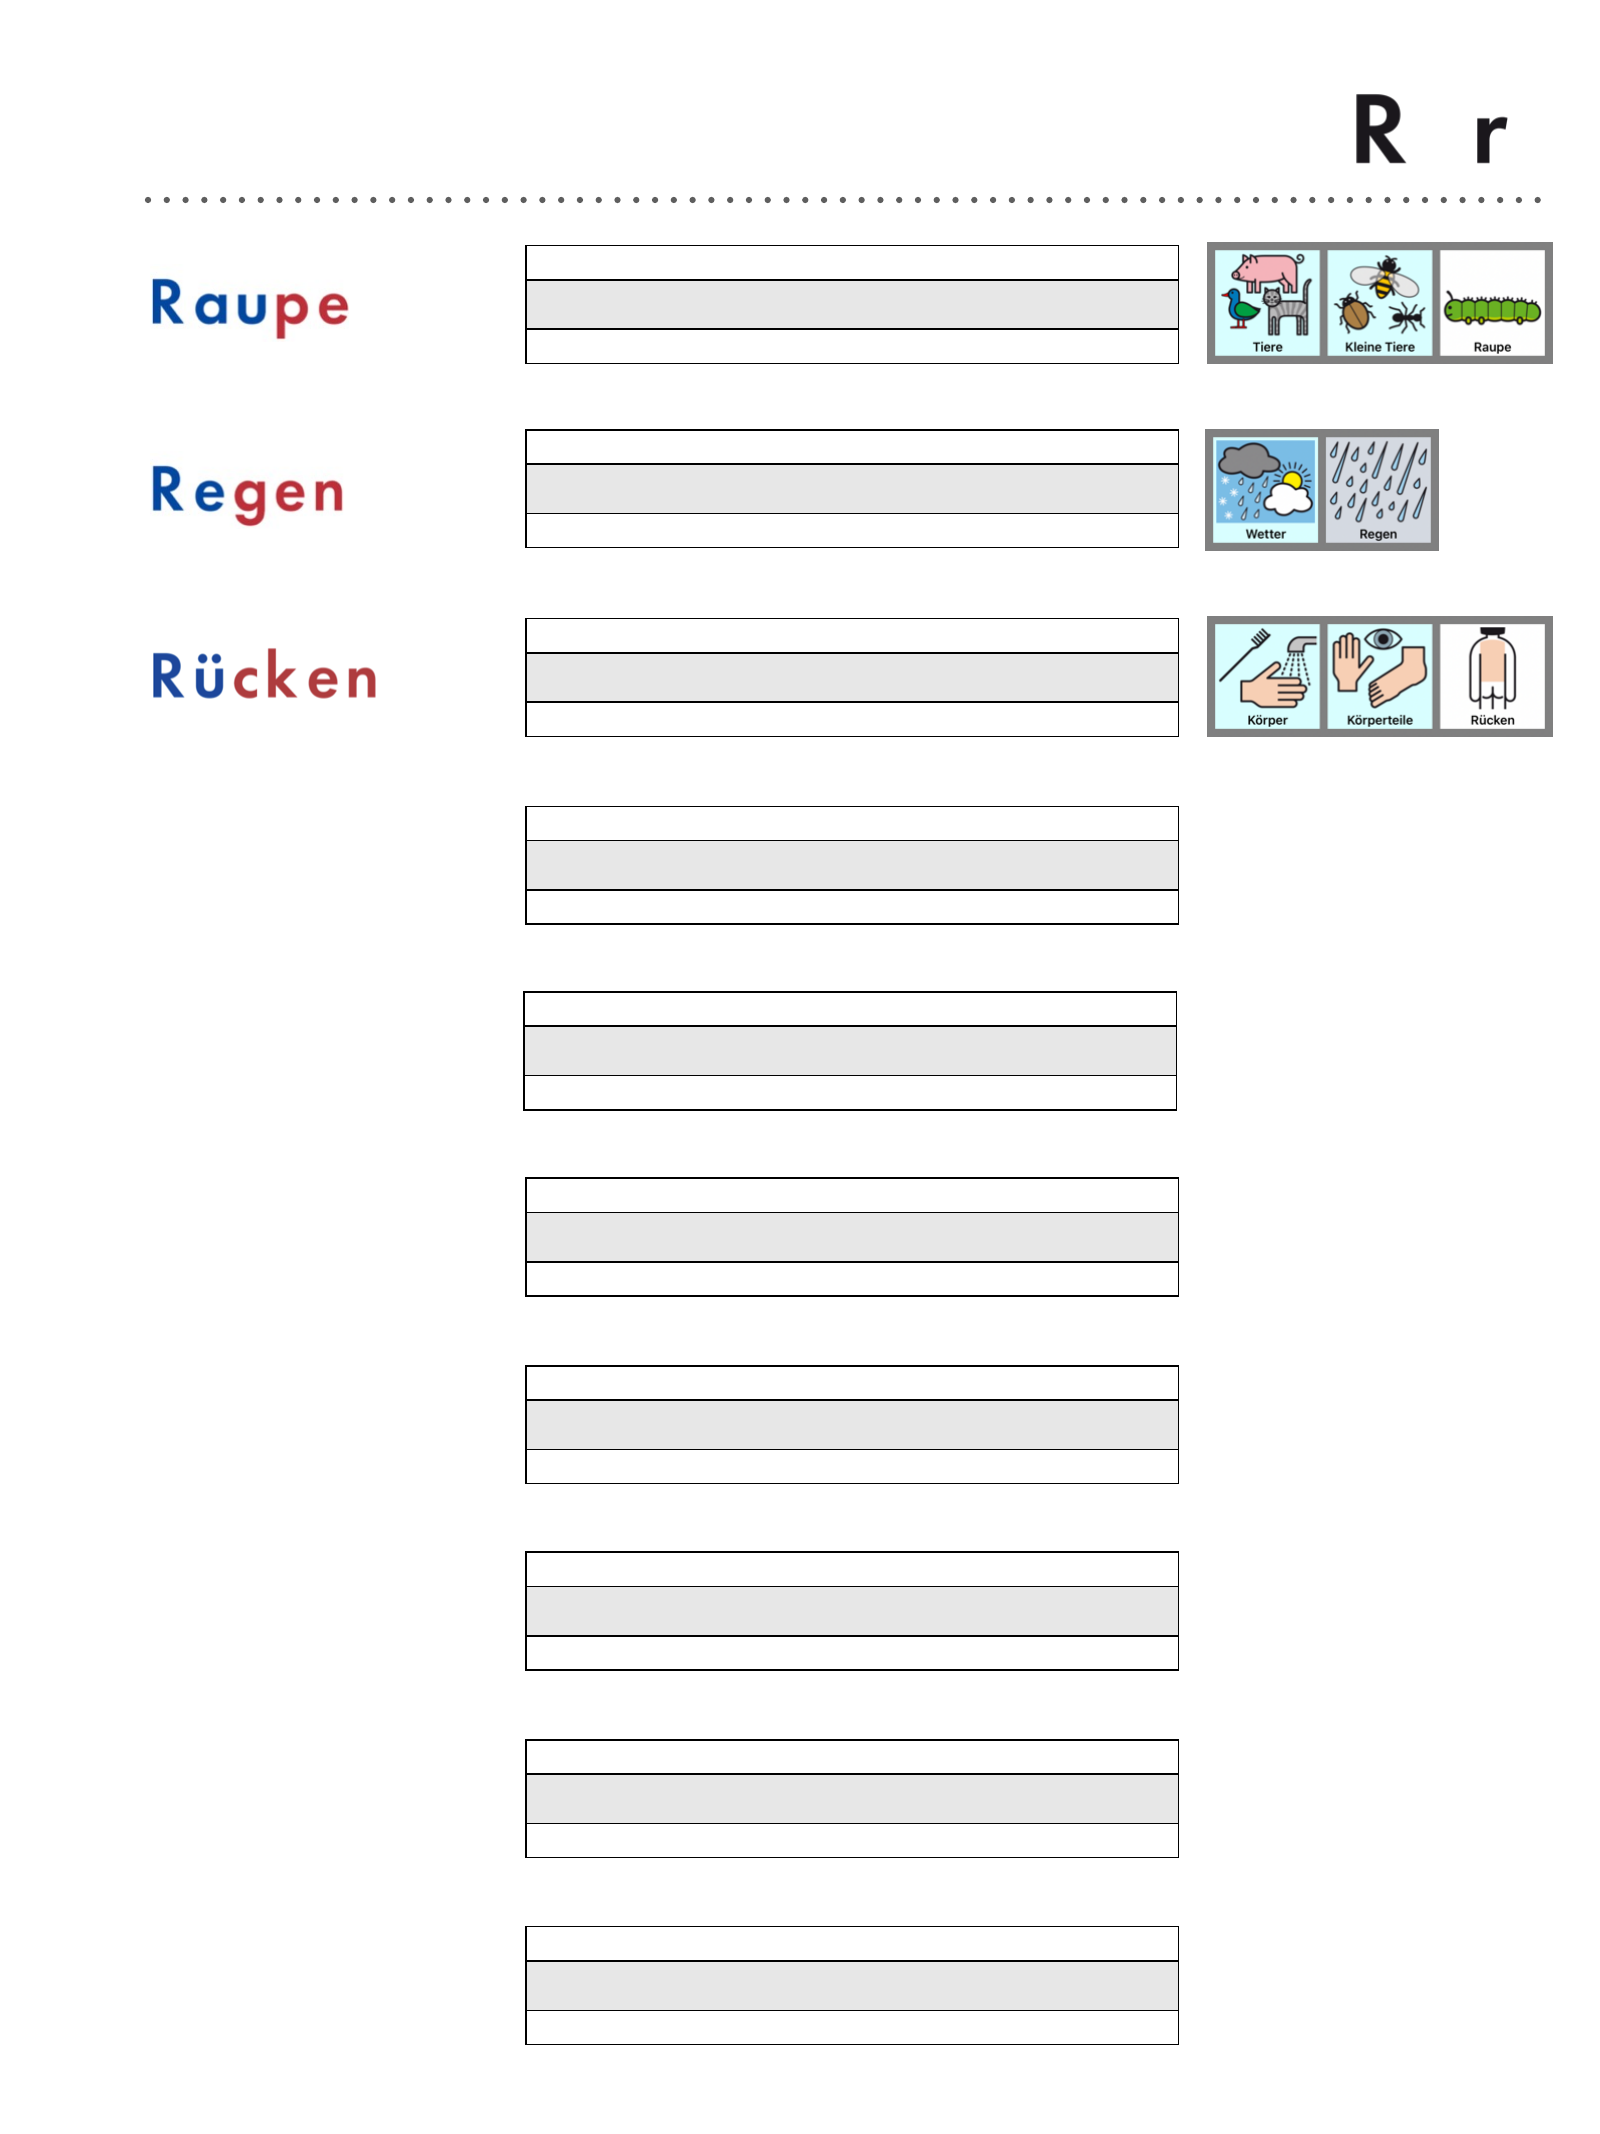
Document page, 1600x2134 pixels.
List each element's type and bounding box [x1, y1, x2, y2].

text_box [523, 991, 1177, 1111]
picture [1206, 616, 1553, 738]
picture [1305, 69, 1562, 191]
text_box [525, 806, 1179, 925]
text_box [525, 618, 1179, 737]
picture [1206, 242, 1553, 364]
text_box [525, 1365, 1179, 1484]
picture [1205, 429, 1439, 551]
text_box [525, 1551, 1179, 1671]
text_box [525, 245, 1179, 364]
picture [149, 638, 379, 716]
picture [150, 264, 349, 342]
picture [149, 451, 345, 529]
text_box [525, 1177, 1179, 1297]
text_box [525, 1739, 1179, 1858]
text_box [525, 429, 1179, 548]
text_box [525, 1926, 1179, 2045]
